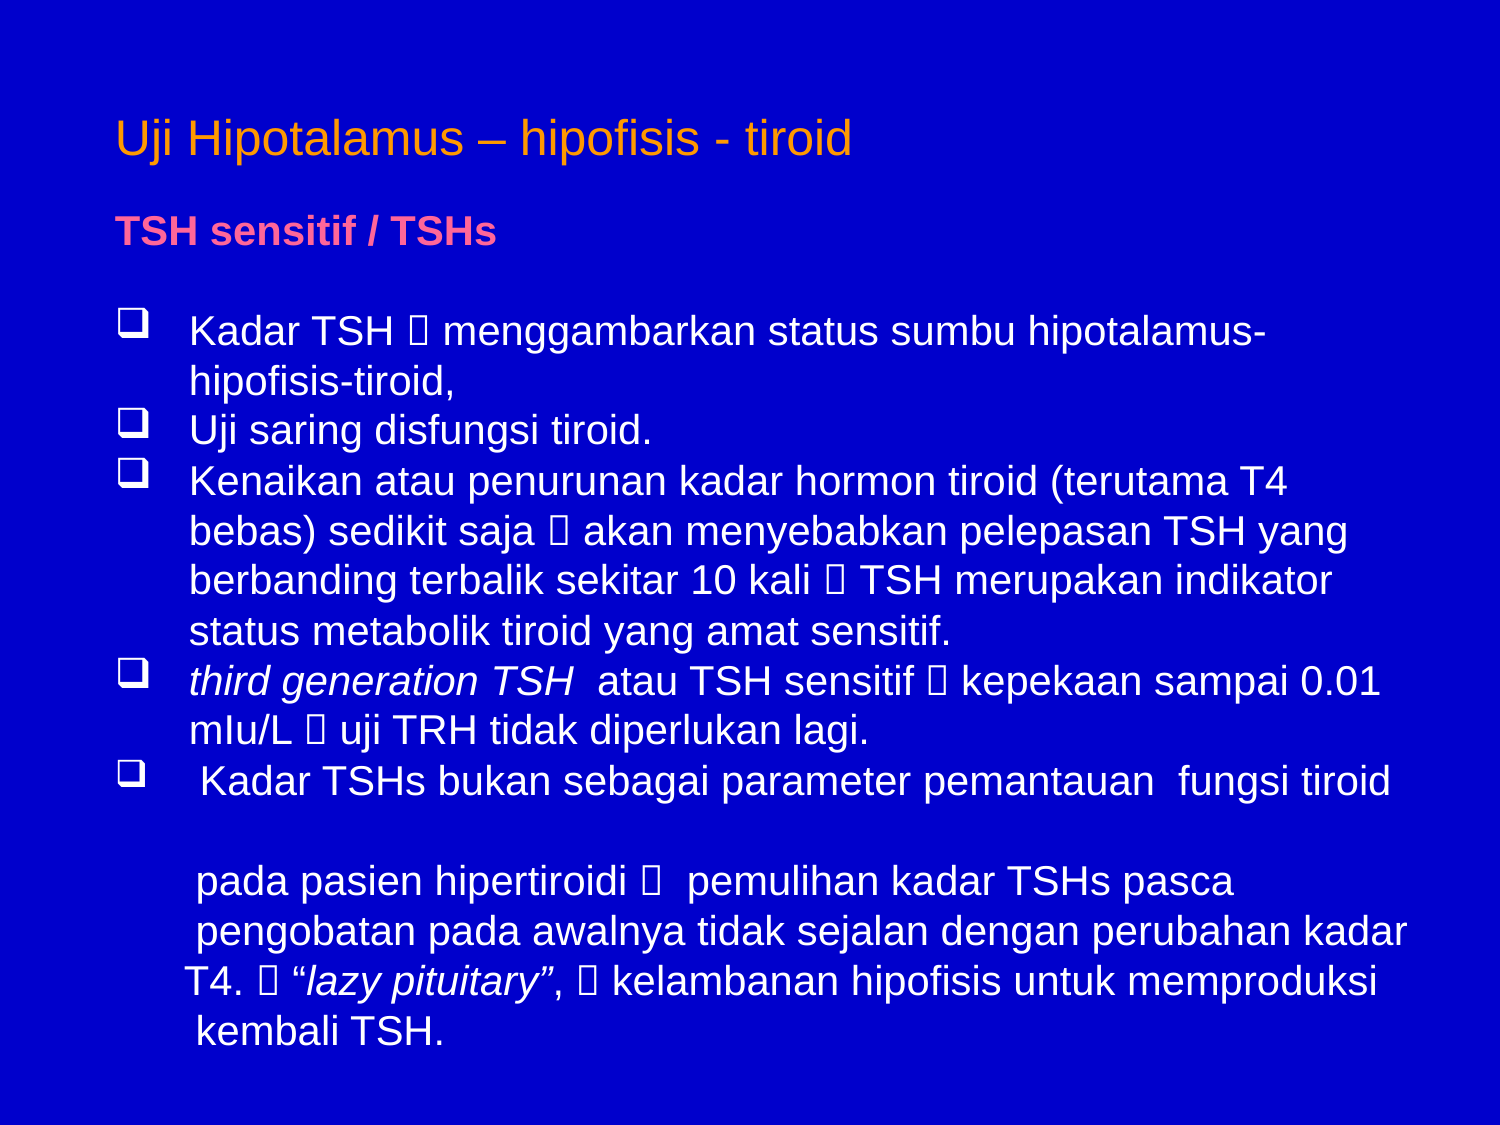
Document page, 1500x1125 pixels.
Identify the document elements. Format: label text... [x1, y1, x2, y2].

text_box Uji Hipotalamus – hipofisis - tiroid [100, 97, 1341, 173]
text_box TSH sensitif / TSHs Kadar TSH  menggambarkan status sumbu hipotalamus-hipofisis-tiroid, Uji saring disfungsi tiroid. Kenaikan atau penurunan kadar hormon tiroid (terutama T4 bebas) sedikit saja  akan menyebabkan pelepasan TSH yang berbanding terbalik sekitar 10 kali  TSH merupakan indikator status metabolik tiroid yang amat sensitif. third generation TSH atau TSH sensitif  kepekaan sampai 0.01 mIu/L  uji TRH tidak diperlukan lagi. Kadar TSHs bukan sebagai parameter pemantauan fungsi tiroid pada pasien hipertiroidi  pemulihan kadar TSHs pasca pengobatan pada awalnya tidak sejalan dengan perubahan kadar T4.  “lazy pituitary”,  kelambanan hipofisis untuk memproduksi kembali TSH. [100, 195, 1424, 1106]
